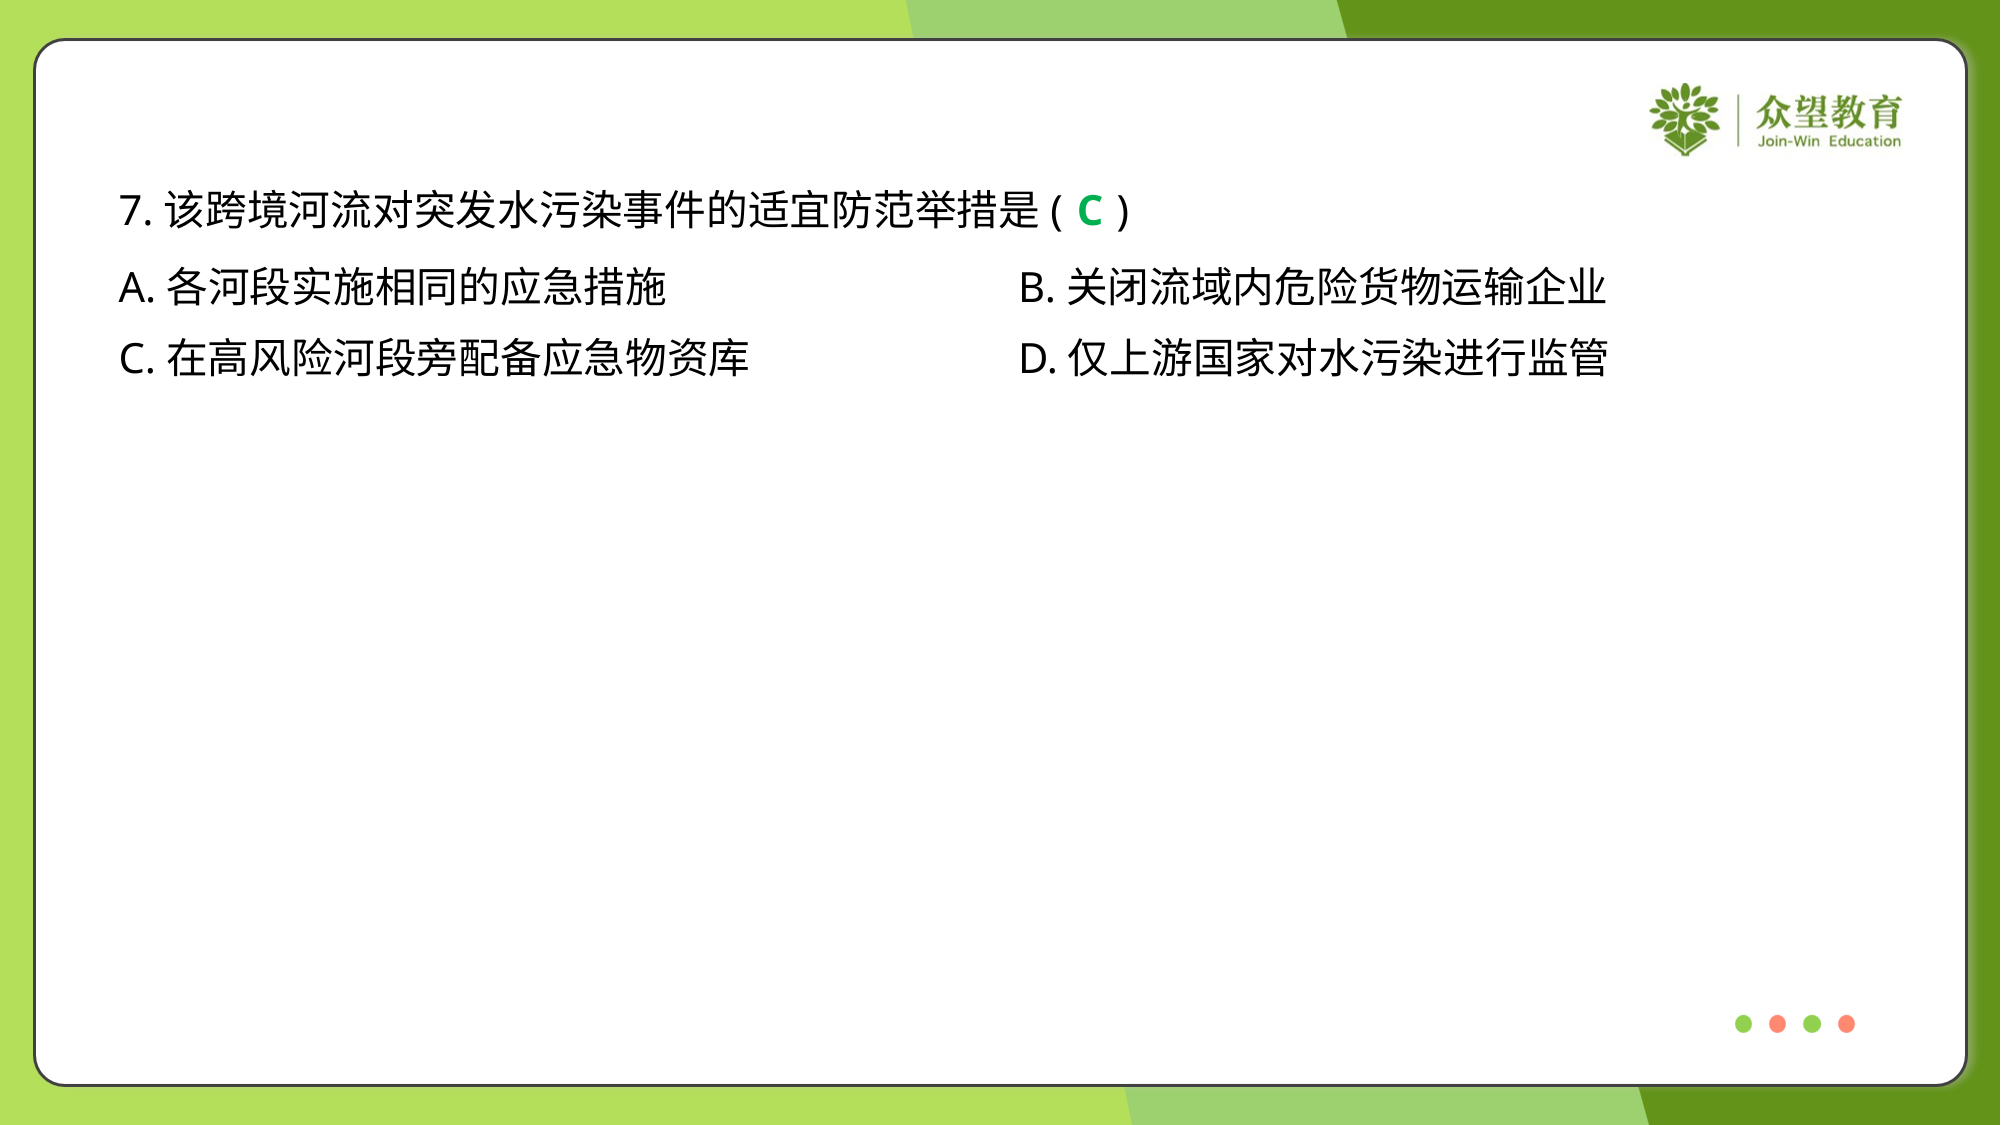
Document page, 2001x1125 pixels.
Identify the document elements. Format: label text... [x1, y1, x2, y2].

text_box 7.该跨境河流对突发水污染事件的适宜防范举措是( ) [118, 158, 1060, 226]
text_box C [1060, 158, 1120, 226]
text_box 7.该跨境河流对突发水污染事件的适宜防范举措是( ) [1120, 158, 1883, 226]
text_box A.各河段实施相同的应急措施 B.关闭流域内危险货物运输企业 C.在高风险河段旁配备应急物资库 D.仅上游国家对水污染进行监管 [118, 235, 1883, 374]
picture [0, 0, 2000, 1125]
